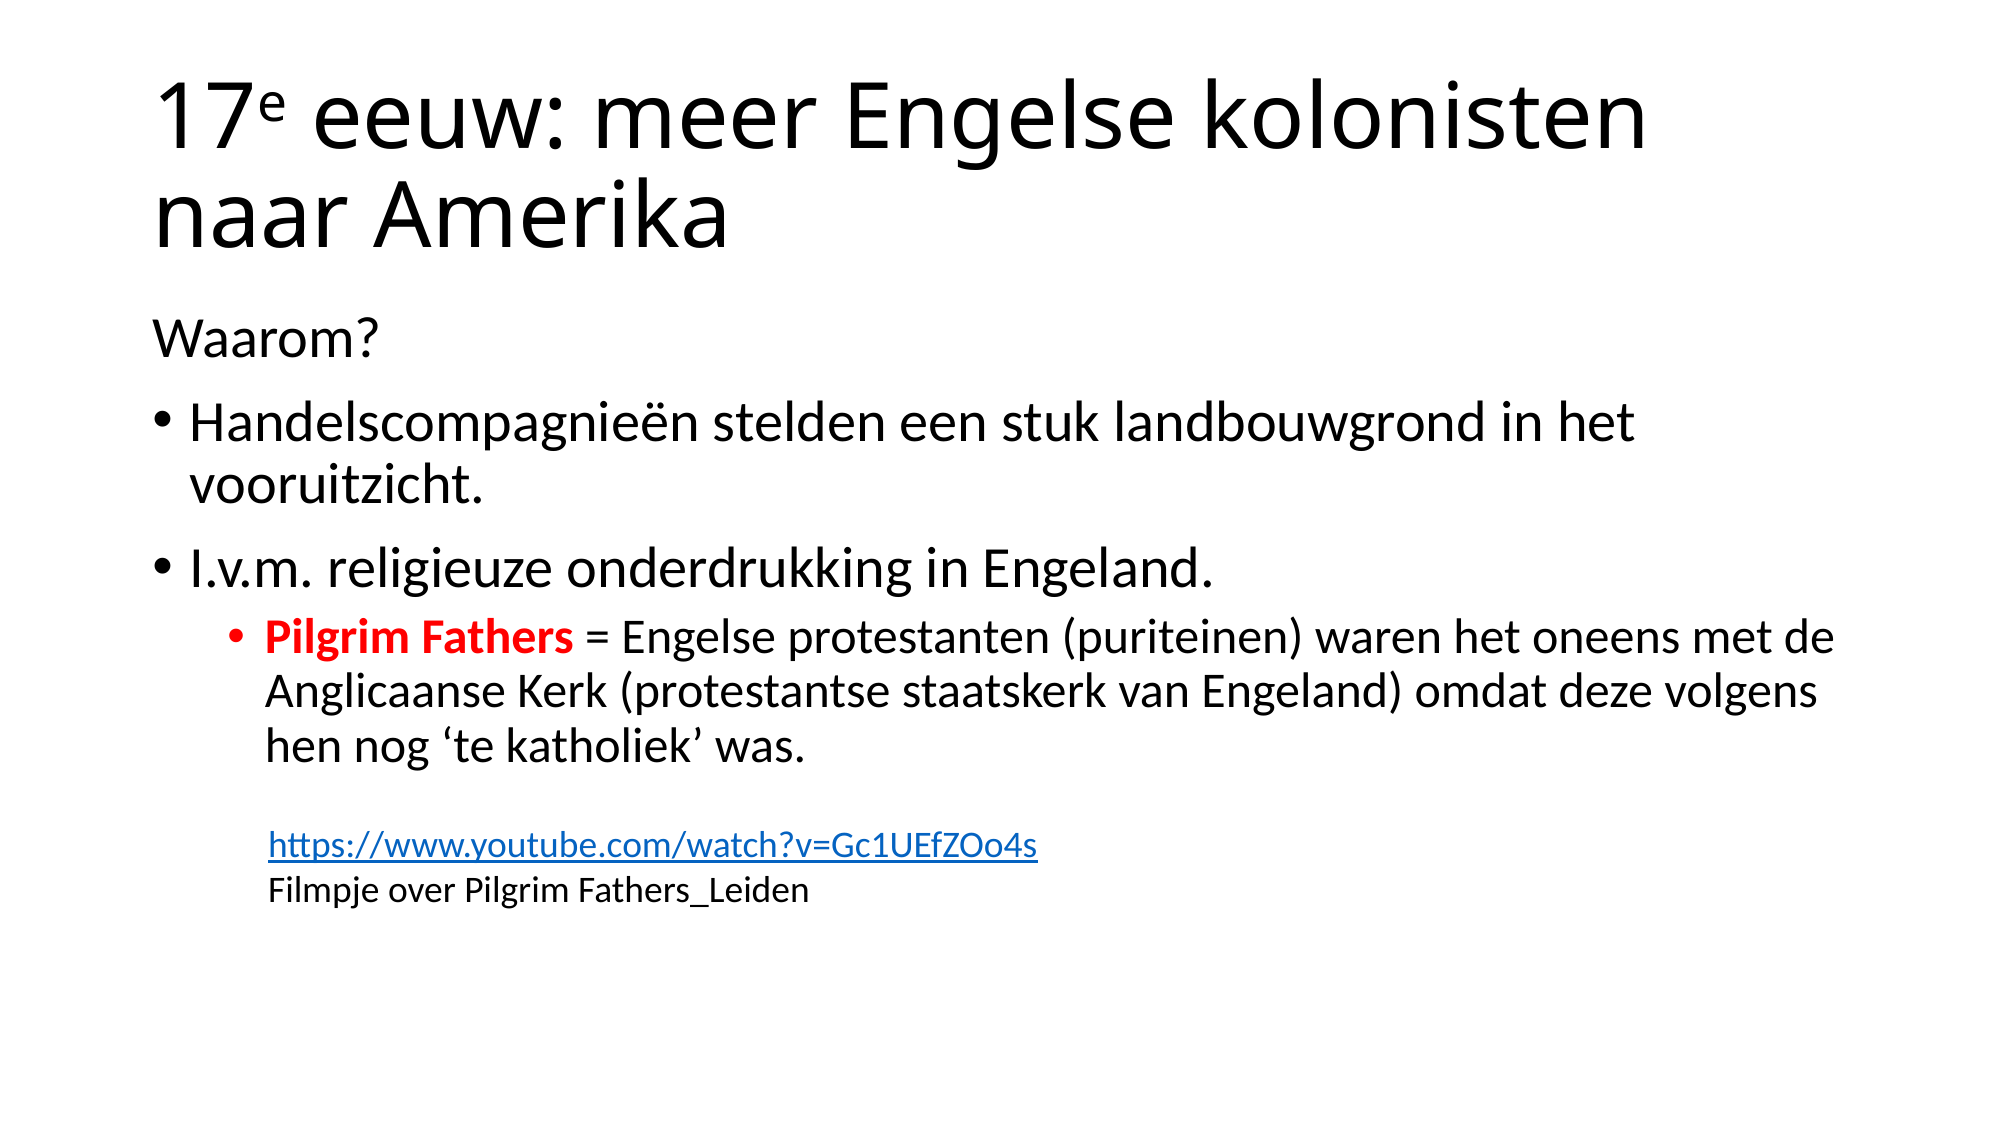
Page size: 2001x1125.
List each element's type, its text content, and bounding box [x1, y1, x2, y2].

text_box https://www.youtube.com/watch?v=Gc1UEfZOo4s Filmpje over Pilgrim Fathers_Leiden [253, 812, 1054, 918]
list Waarom? Handelscompagnieën stelden een stuk landbouwgrond in het vooruitzicht. I.v.m. religieuze onderdrukking in Engeland. Pilgrim Fathers = Engelse protestanten (puriteinen) waren het oneens met de Anglicaanse Kerk (protestantse staatskerk van Engeland) omdat deze volgens hen nog ‘te katholiek’ was. [137, 299, 1863, 1014]
title 17e eeuw: meer Engelse kolonisten naar Amerika [137, 59, 1863, 278]
